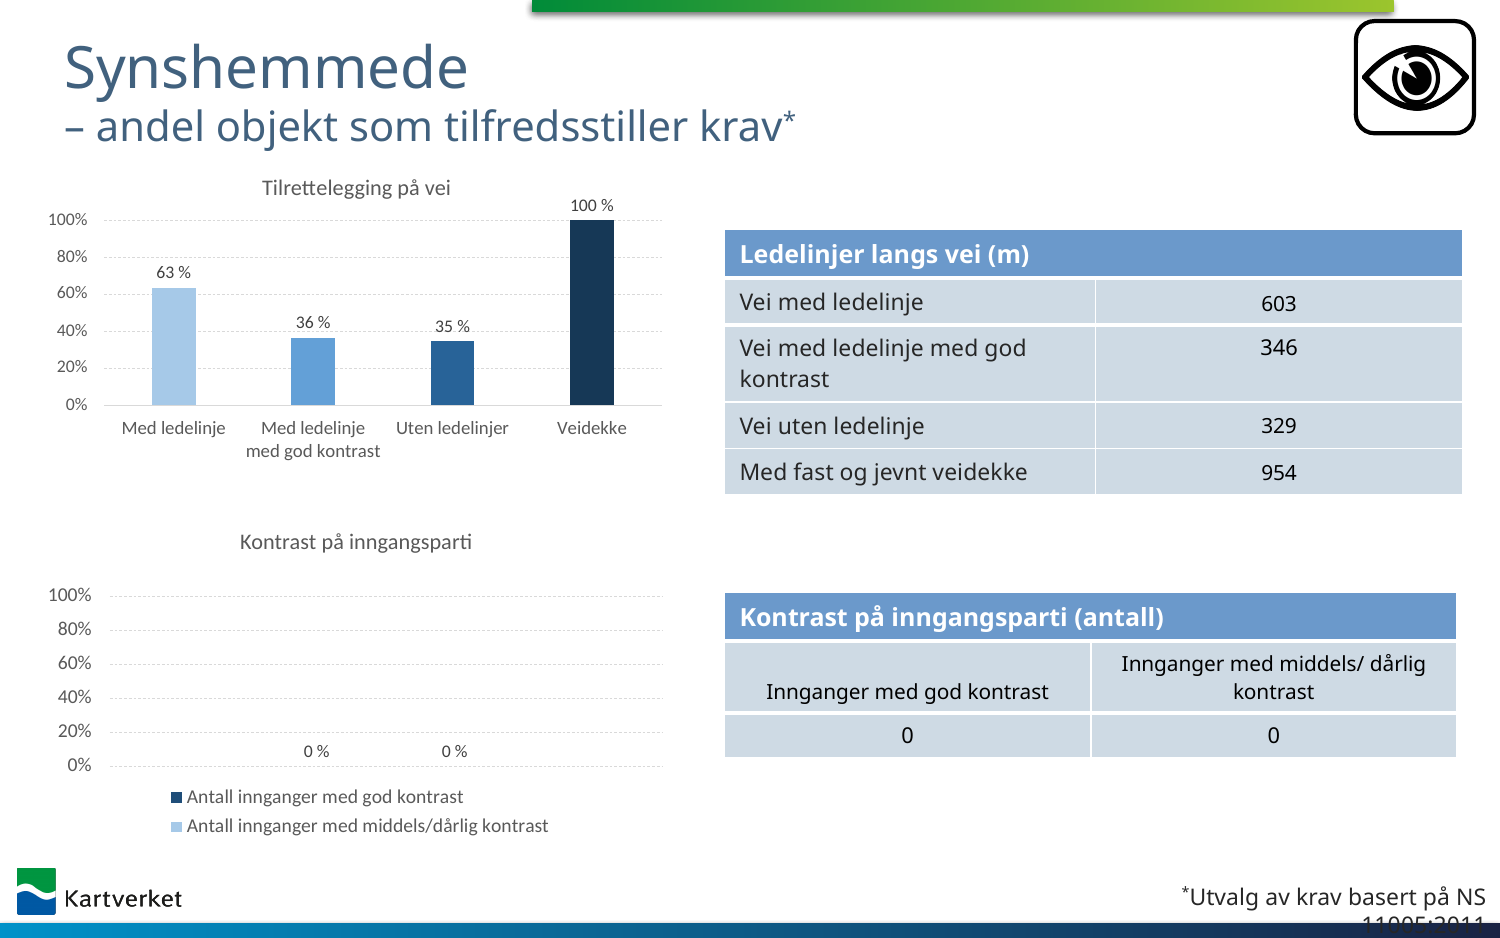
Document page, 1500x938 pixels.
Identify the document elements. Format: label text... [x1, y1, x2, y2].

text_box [1355, 20, 1475, 134]
picture [41, 166, 673, 492]
table_cell 954 [1096, 449, 1462, 494]
table_cell Vei med ledelinje med god kontrast [725, 327, 1095, 401]
text_box Synshemmede – andel objekt som tilfredsstiller krav* [49, 24, 1431, 158]
table_cell 329 [1096, 403, 1462, 448]
text_box *Utvalg av krav basert på NS 11005:2011 [1068, 873, 1500, 938]
table_cell Innganger med middels/ dårlig kontrast [1092, 643, 1456, 711]
table_cell 0 [725, 715, 1090, 757]
table_cell Vei uten ledelinje [725, 403, 1095, 448]
picture [41, 520, 673, 846]
table_cell Vei med ledelinje [725, 280, 1095, 323]
table_cell Innganger med god kontrast [725, 643, 1090, 711]
table_cell 0 [1092, 715, 1456, 757]
table_cell 346 [1096, 327, 1462, 401]
table_cell Med fast og jevnt veidekke [725, 449, 1095, 494]
table_header Ledelinjer langs vei (m) [725, 230, 1462, 276]
table_header Kontrast på inngangsparti (antall) [725, 593, 1456, 639]
table_cell 603 [1096, 280, 1462, 323]
